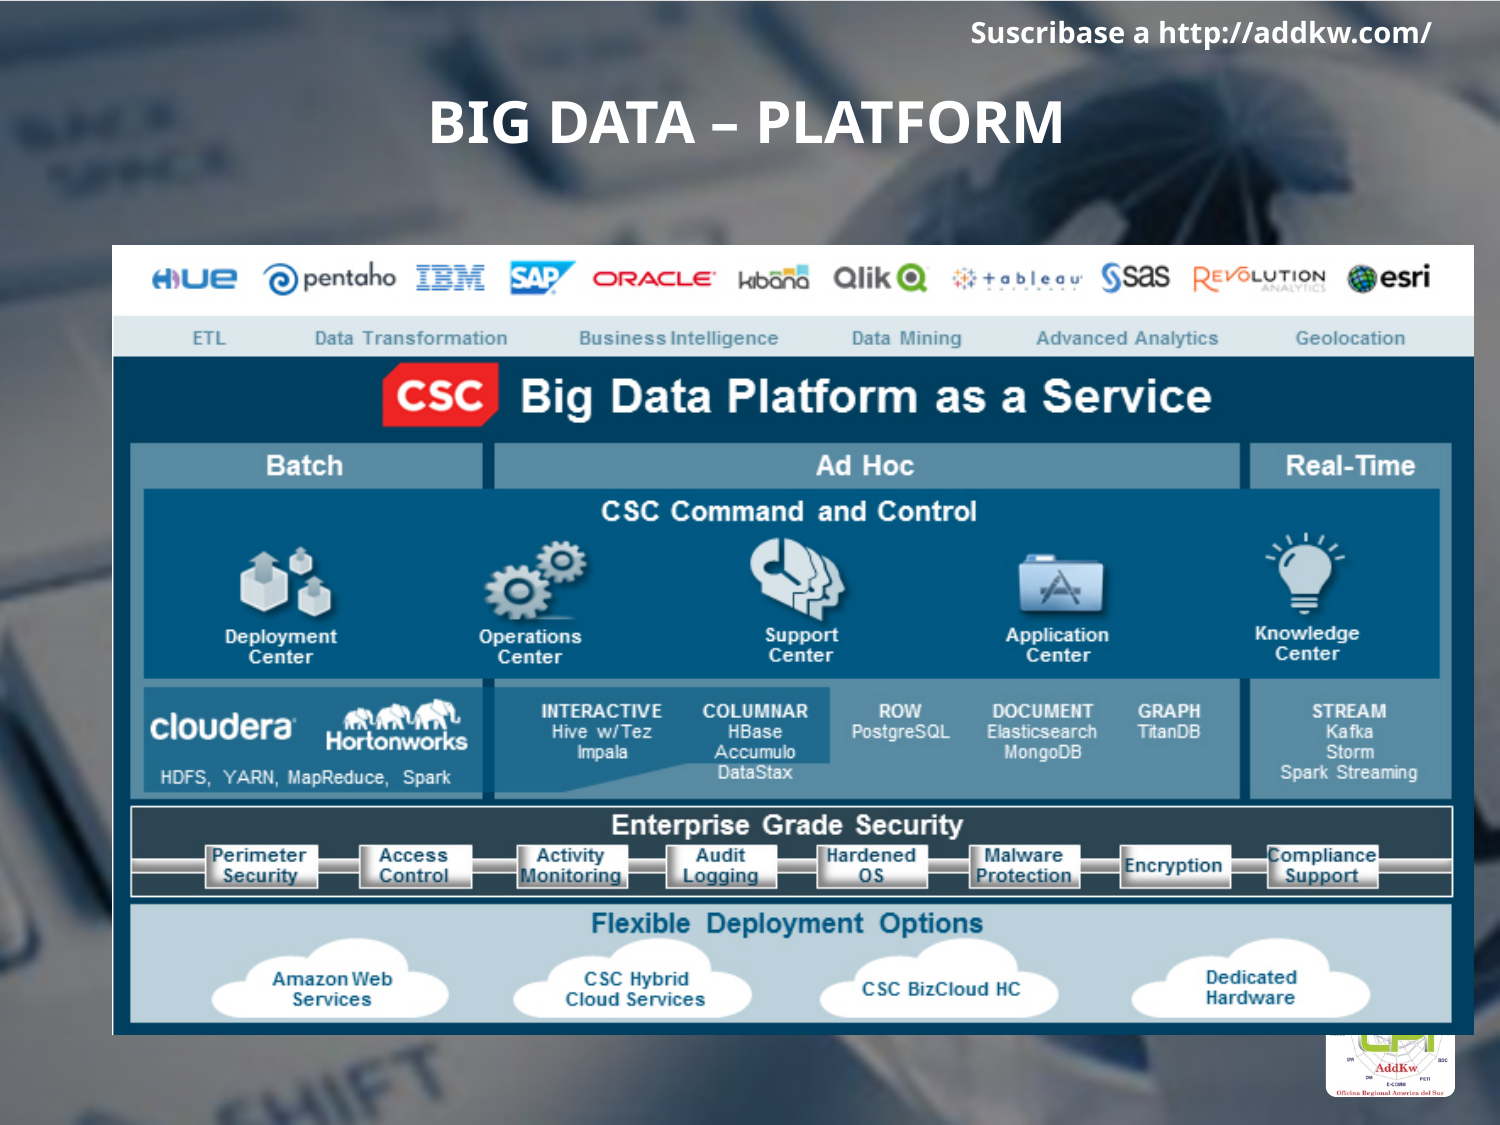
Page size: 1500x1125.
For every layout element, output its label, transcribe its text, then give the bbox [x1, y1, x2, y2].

text_box Suscribase a http://addkw.com/ [955, 7, 1448, 57]
text_box Big data – Platform [41, 78, 1453, 173]
picture [0, 1, 1500, 1125]
